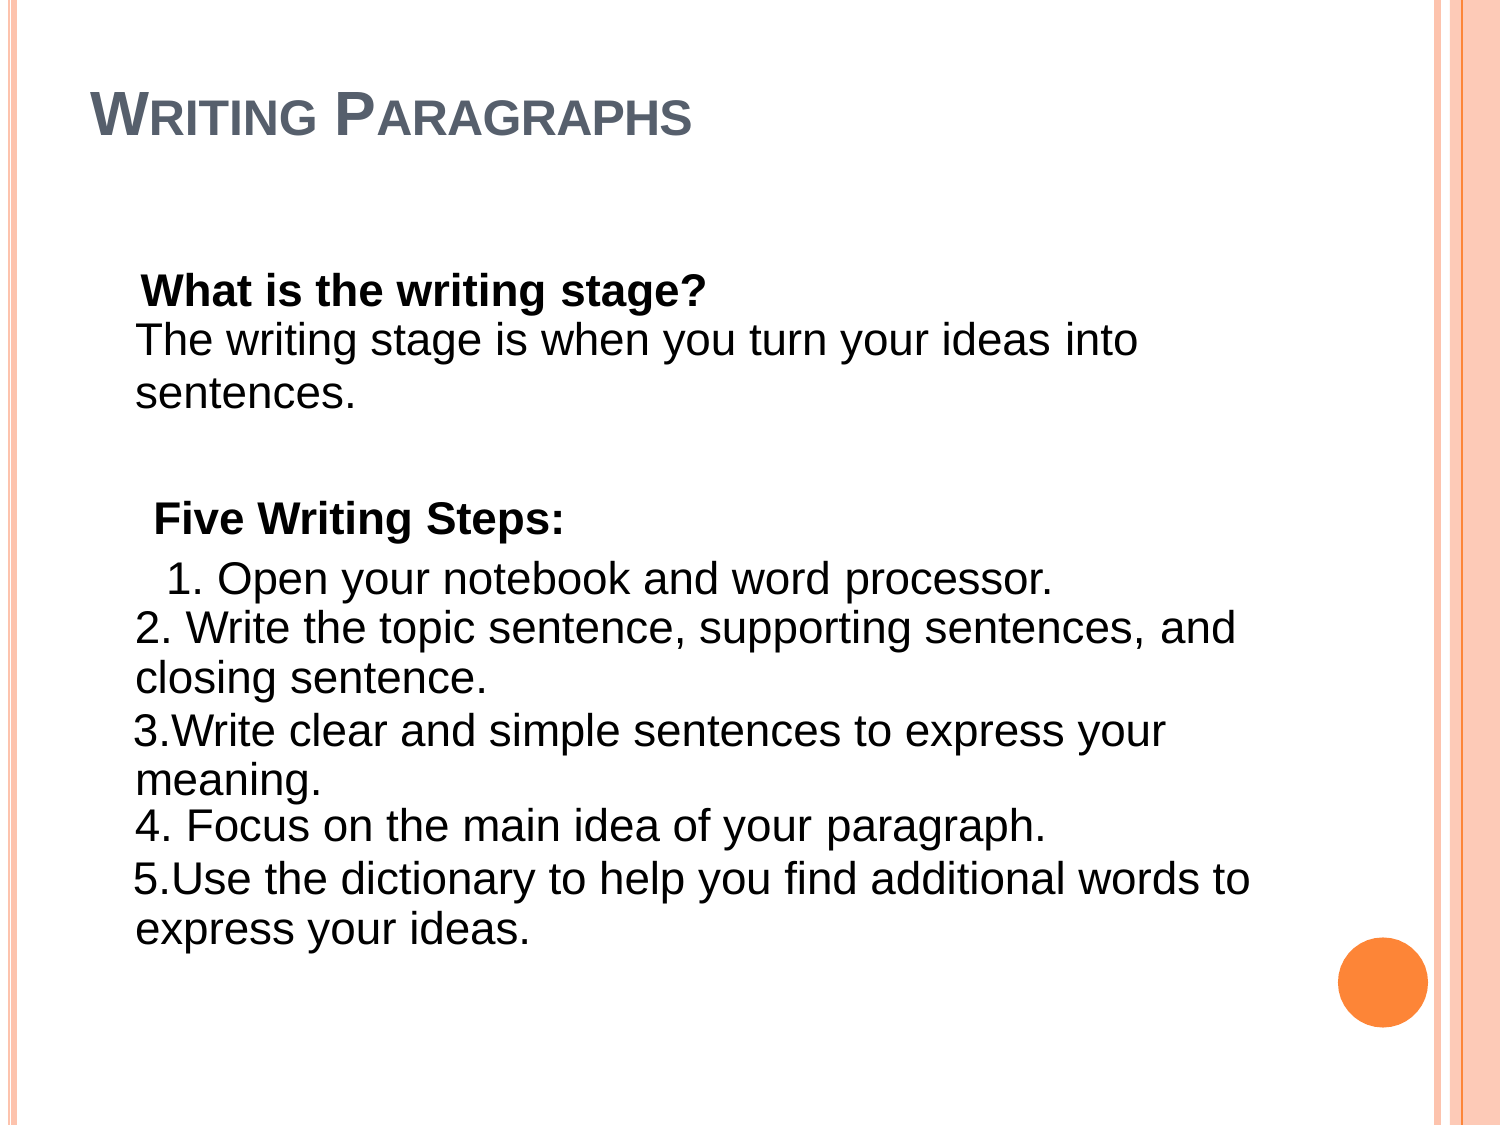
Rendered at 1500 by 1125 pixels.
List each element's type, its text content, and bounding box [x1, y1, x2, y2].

text_box What is the writing stage? The writing stage is when you turn your ideas into sentences. Five Writing Steps: Open your notebook and word processor. Write the topic sentence, supporting sentences, and closing sentence. Write clear and simple sentences to express your meaning. Focus on the main idea of your paragraph. Use the dictionary to help you find additional words to express your ideas. [132, 261, 1274, 954]
title WRITING PARAGRAPHS [87, 71, 697, 262]
